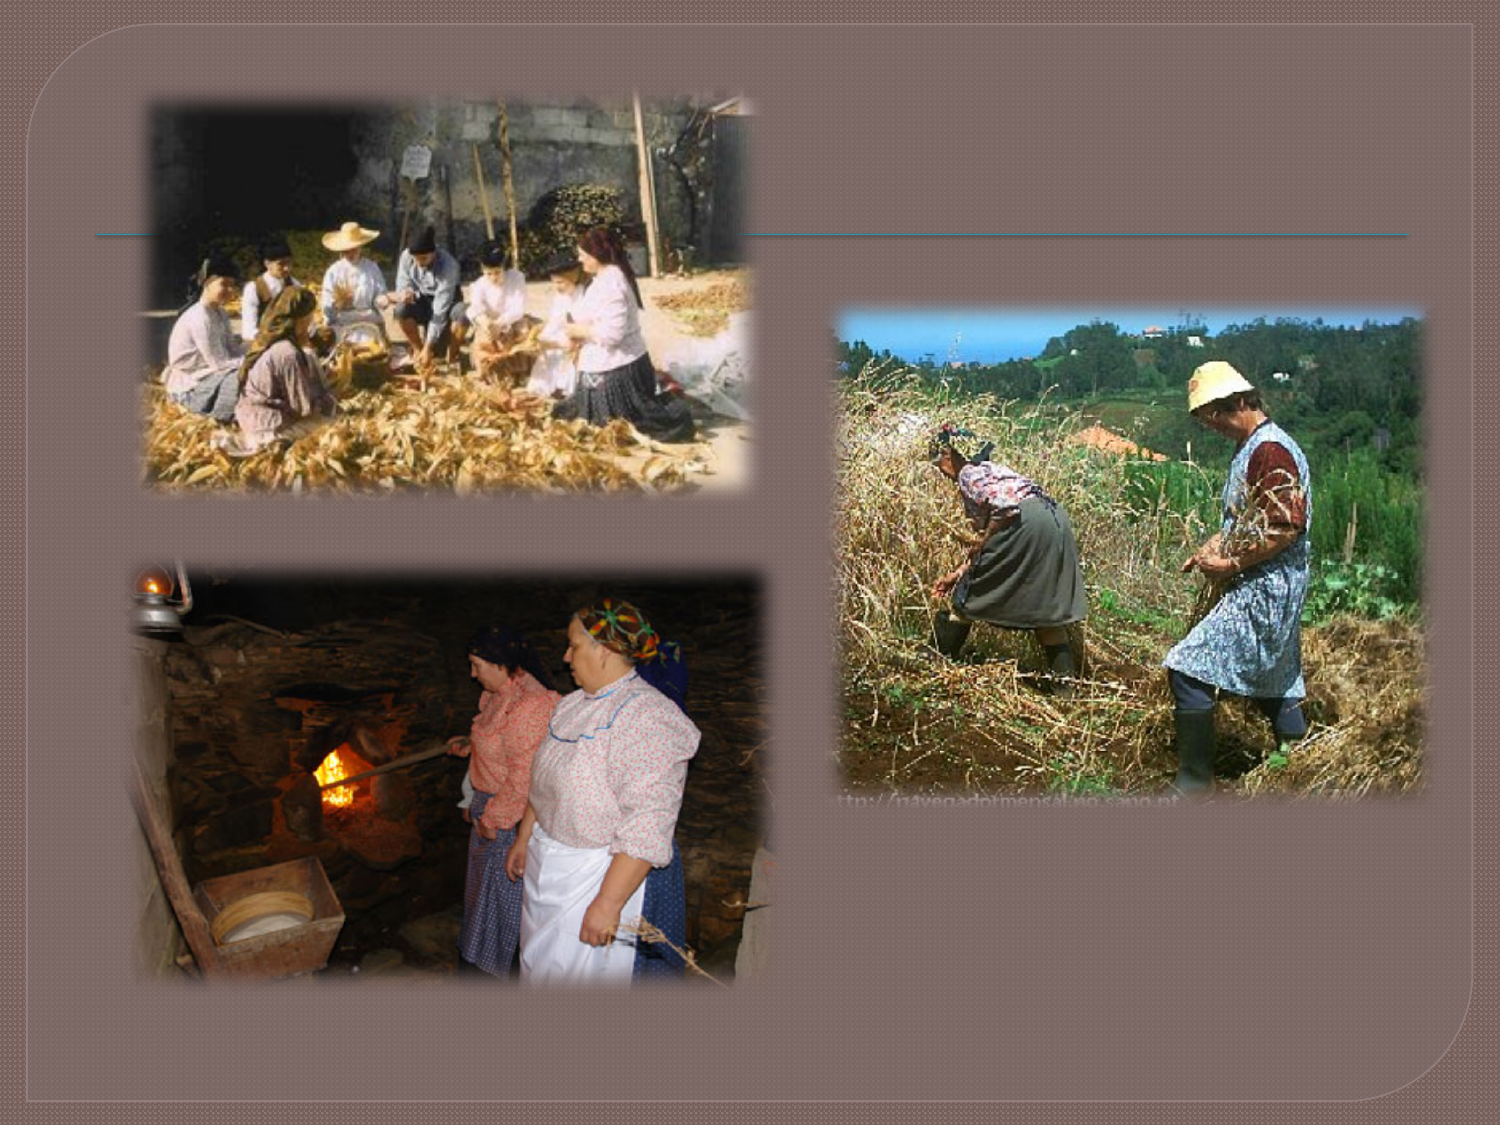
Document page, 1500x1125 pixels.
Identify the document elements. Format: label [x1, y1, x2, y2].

picture [116, 550, 787, 997]
list [128, 81, 766, 507]
picture [820, 292, 1442, 813]
